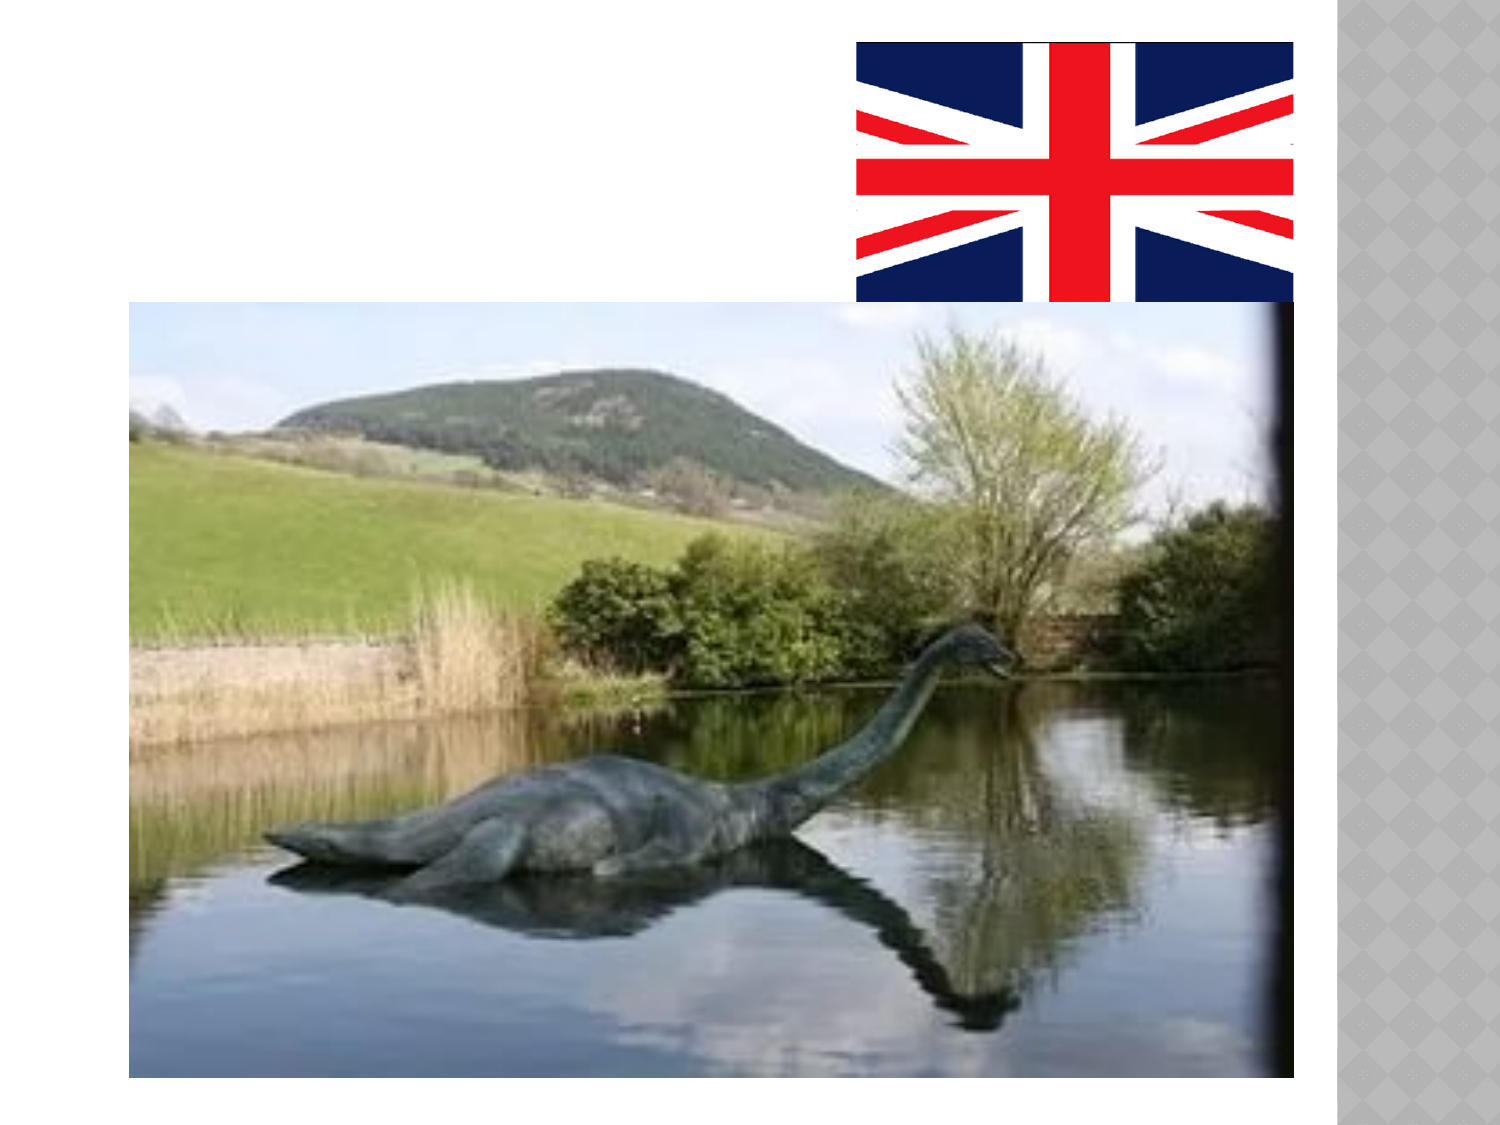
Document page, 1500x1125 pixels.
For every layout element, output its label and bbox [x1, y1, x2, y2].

picture [855, 42, 1294, 302]
list [129, 302, 1294, 1078]
